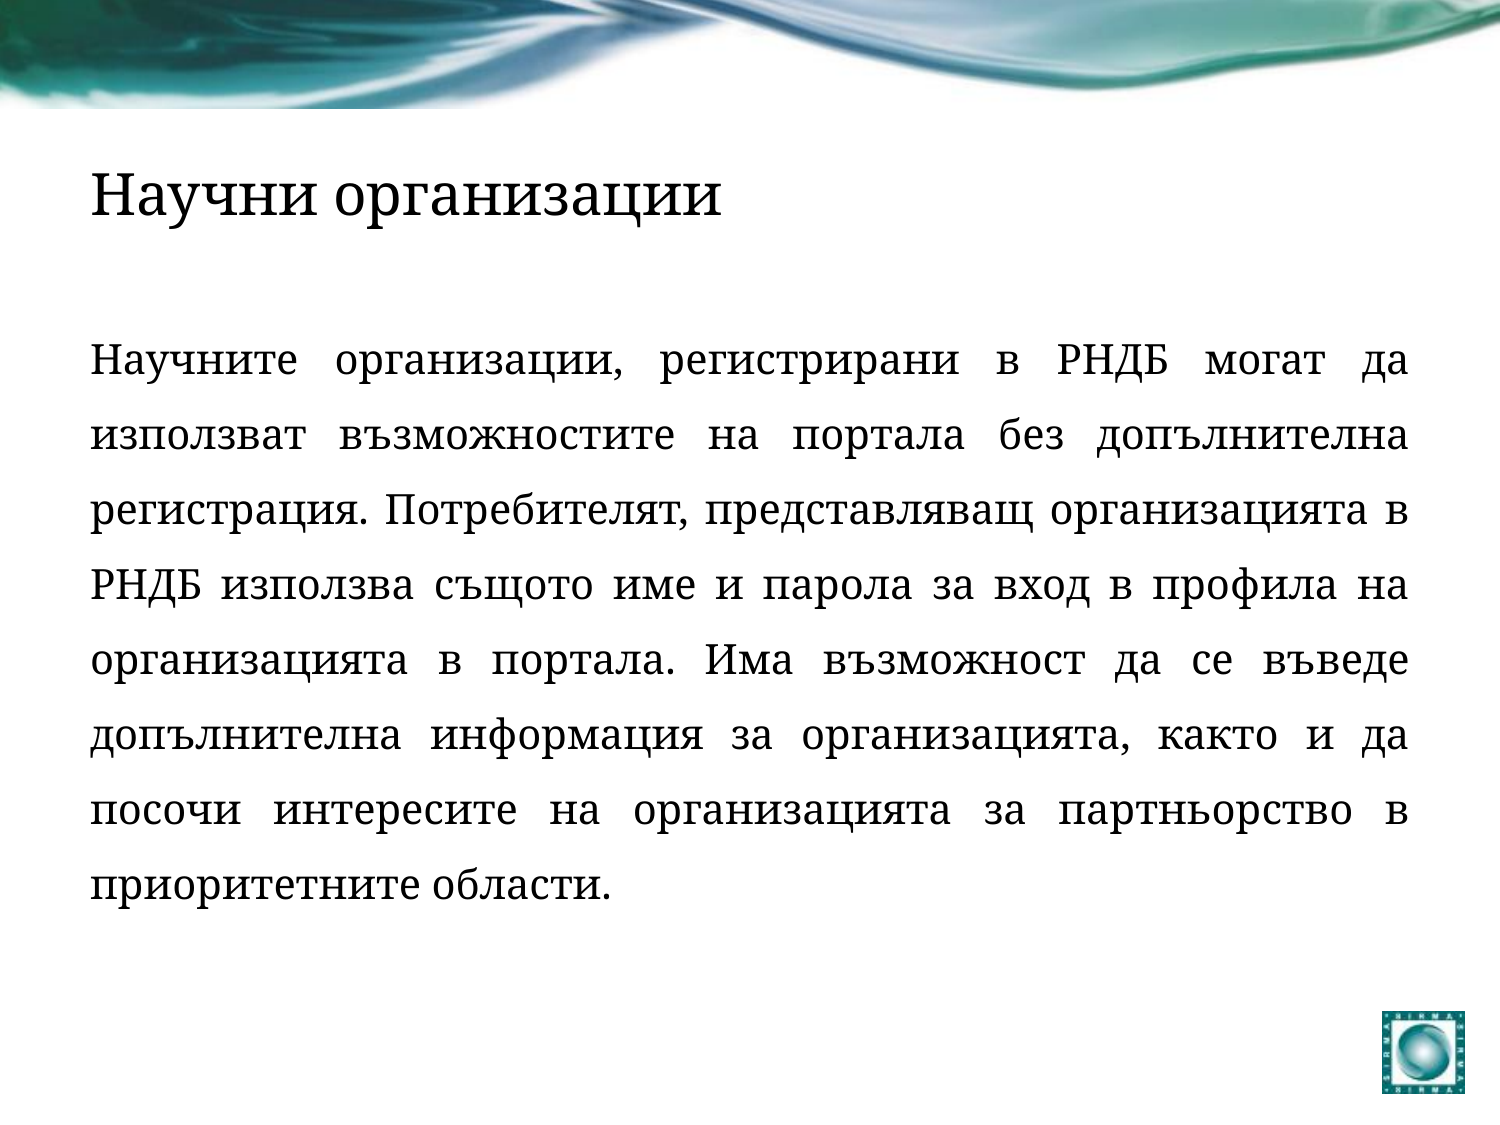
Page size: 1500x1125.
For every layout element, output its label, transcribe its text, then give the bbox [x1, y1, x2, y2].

list Научните организации, регистрирани в РНДБ могат да използват възможностите на портала без допълнителна регистрация. Потребителят, представляващ организацията в РНДБ използва същото име и парола за вход в профила на организацията в портала. Има възможност да се въведе допълнителна информация за организацията, както и да посочи интересите на организацията за партньорство в приоритетните области. [75, 299, 1425, 1005]
title Научни организации [75, 149, 1425, 299]
picture [1381, 1011, 1465, 1094]
picture [0, 0, 1500, 109]
